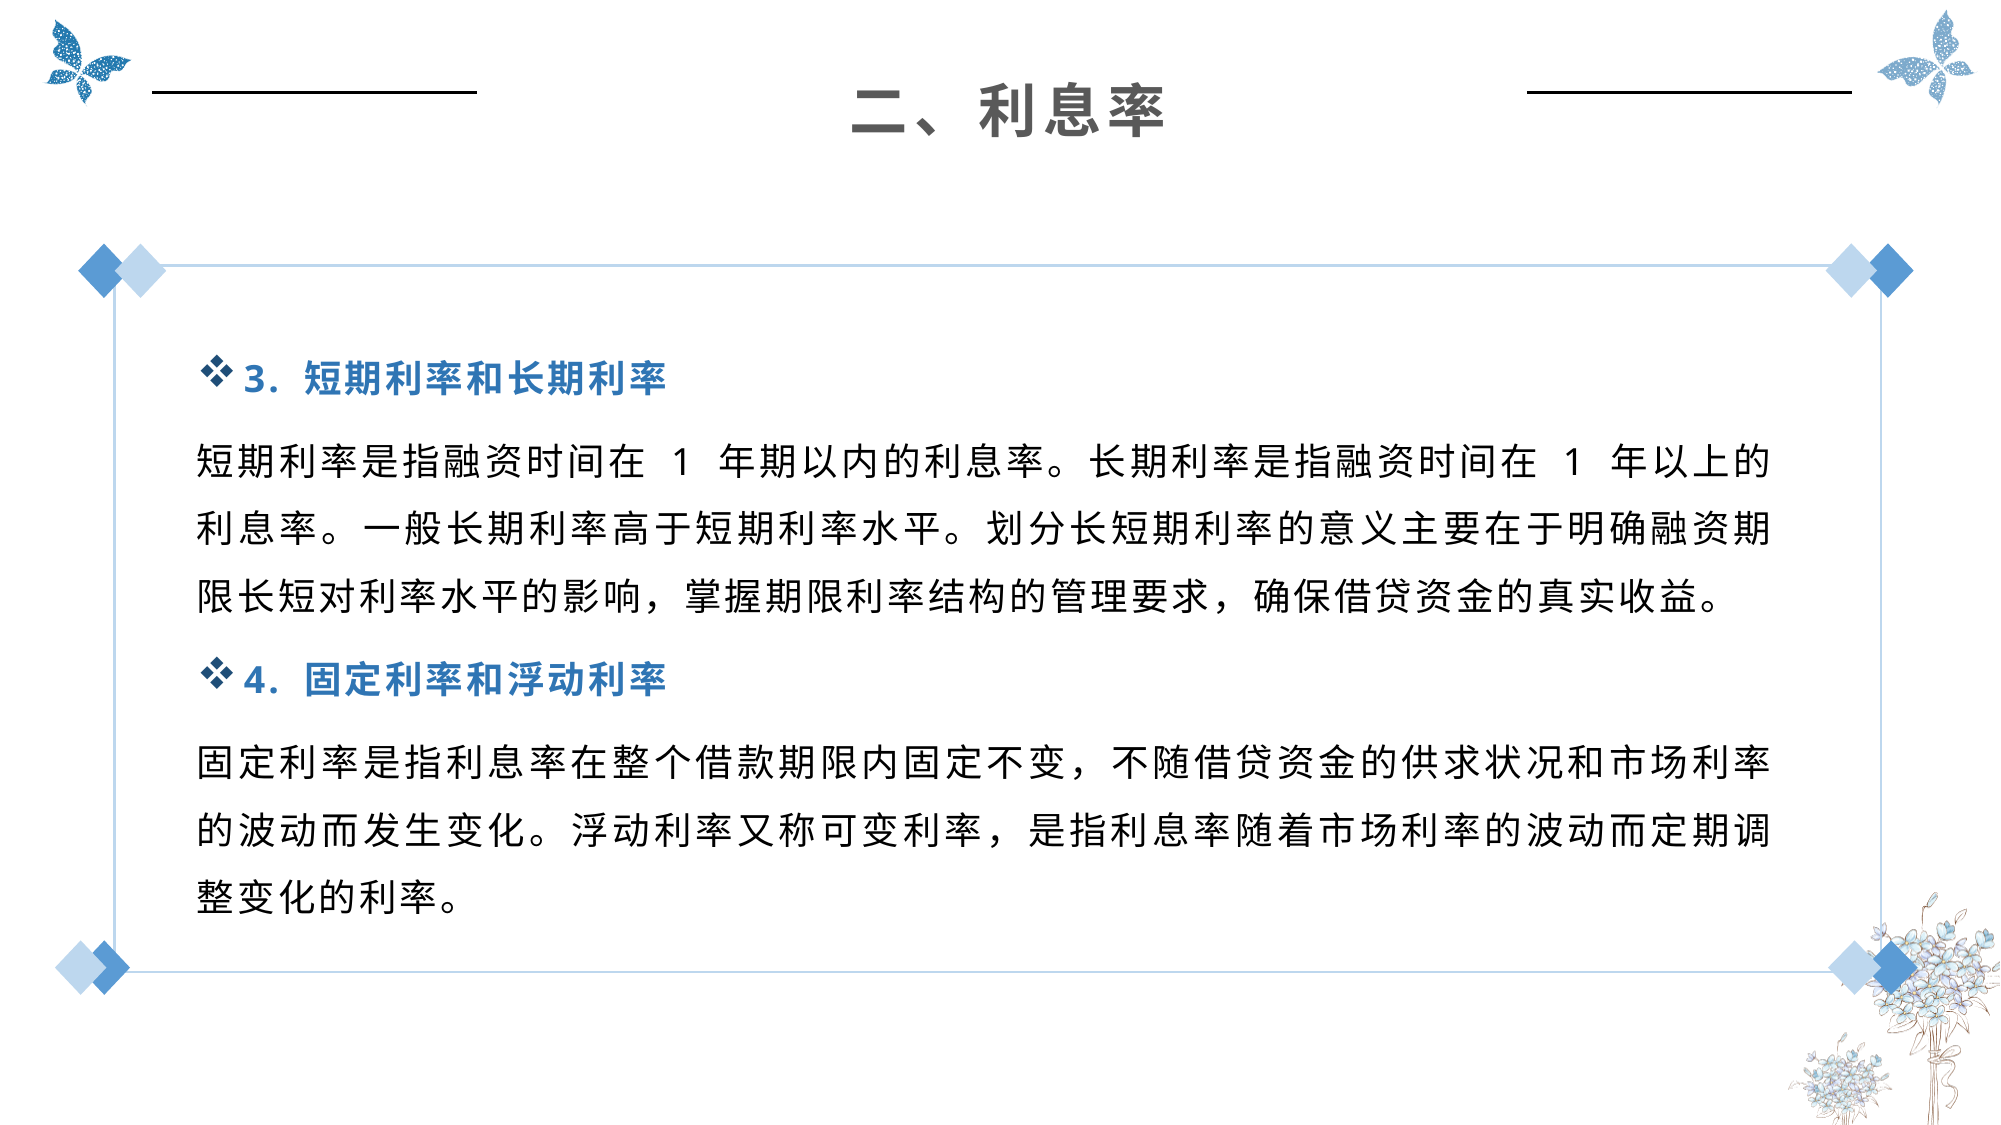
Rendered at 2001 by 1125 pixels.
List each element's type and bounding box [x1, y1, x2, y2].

text_box [151, 66, 1852, 153]
picture [1788, 892, 2000, 1125]
text_box [54, 243, 1918, 995]
